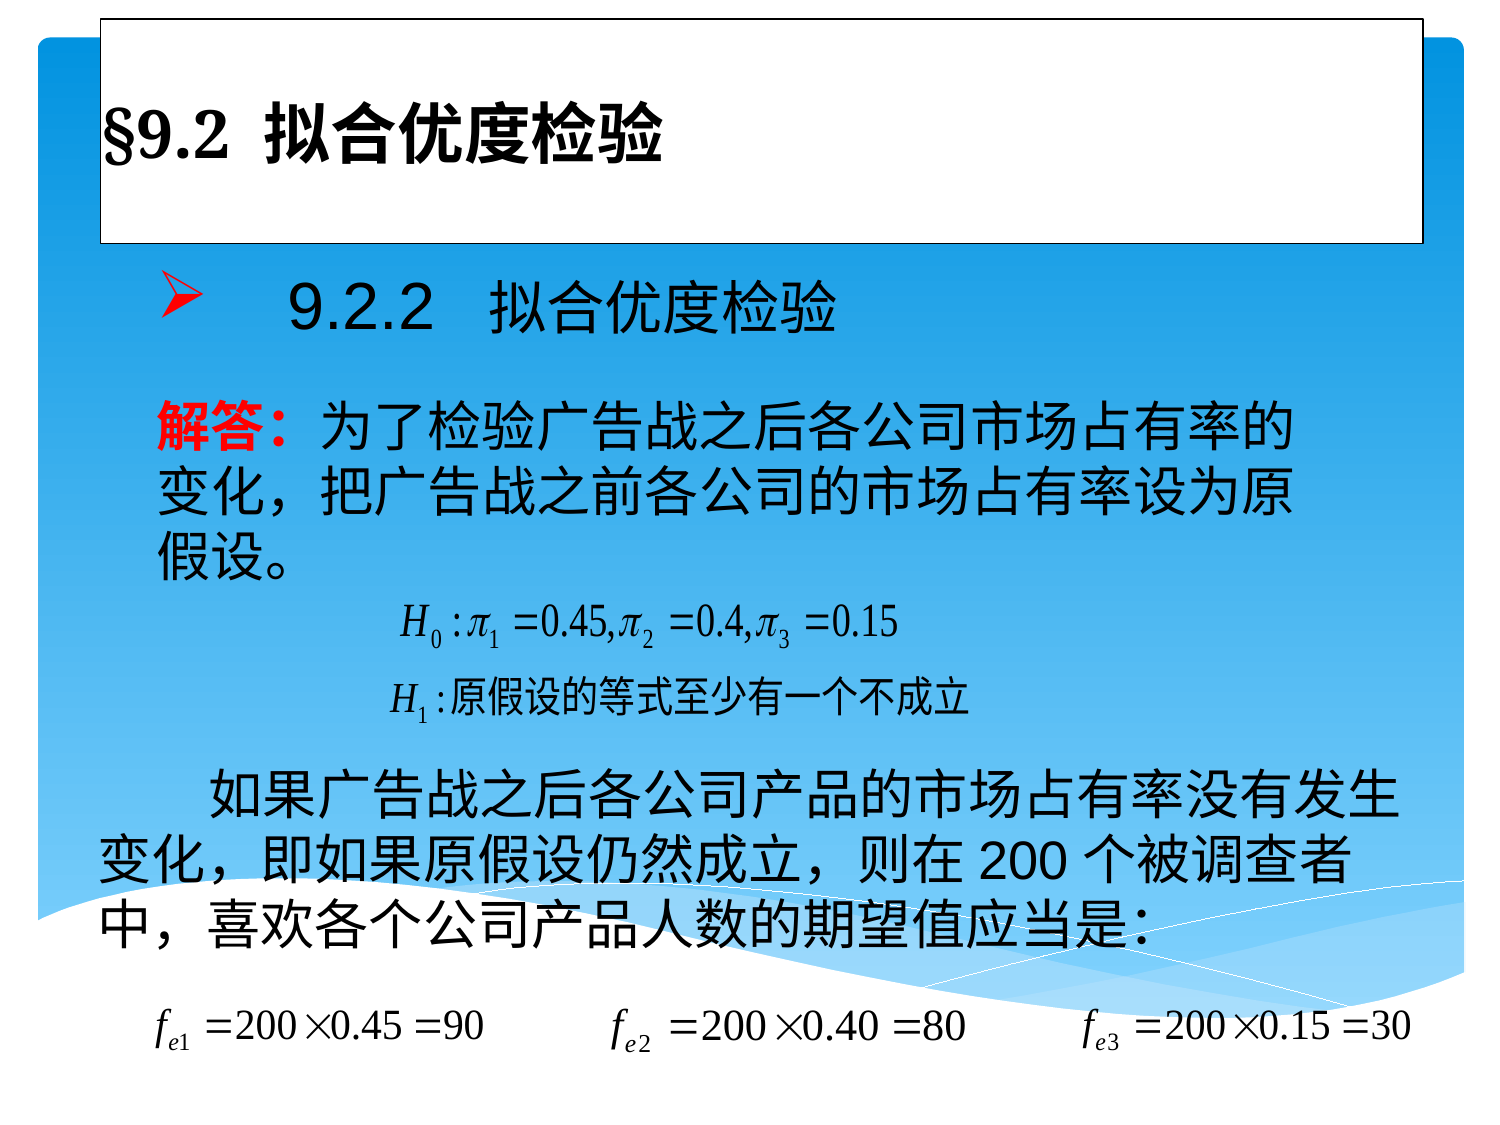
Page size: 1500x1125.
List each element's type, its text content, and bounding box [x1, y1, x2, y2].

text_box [141, 999, 491, 1060]
text_box 9.2.2 拟合优度检验 [141, 255, 1359, 362]
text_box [383, 668, 975, 788]
text_box 如果广告战之后各公司产品的市场占有率没有发生变化，即如果原假设仍然成立，则在200个被调查者中，喜欢各个公司产品人数的期望值应当是： [82, 752, 1418, 963]
title §9.2 拟合优度检验 [100, 19, 1424, 244]
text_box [596, 999, 975, 1062]
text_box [1068, 999, 1418, 1060]
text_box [393, 592, 904, 659]
text_box 解答：为了检验广告战之后各公司市场占有率的变化，把广告战之前各公司的市场占有率设为原假设。 [141, 385, 1359, 596]
